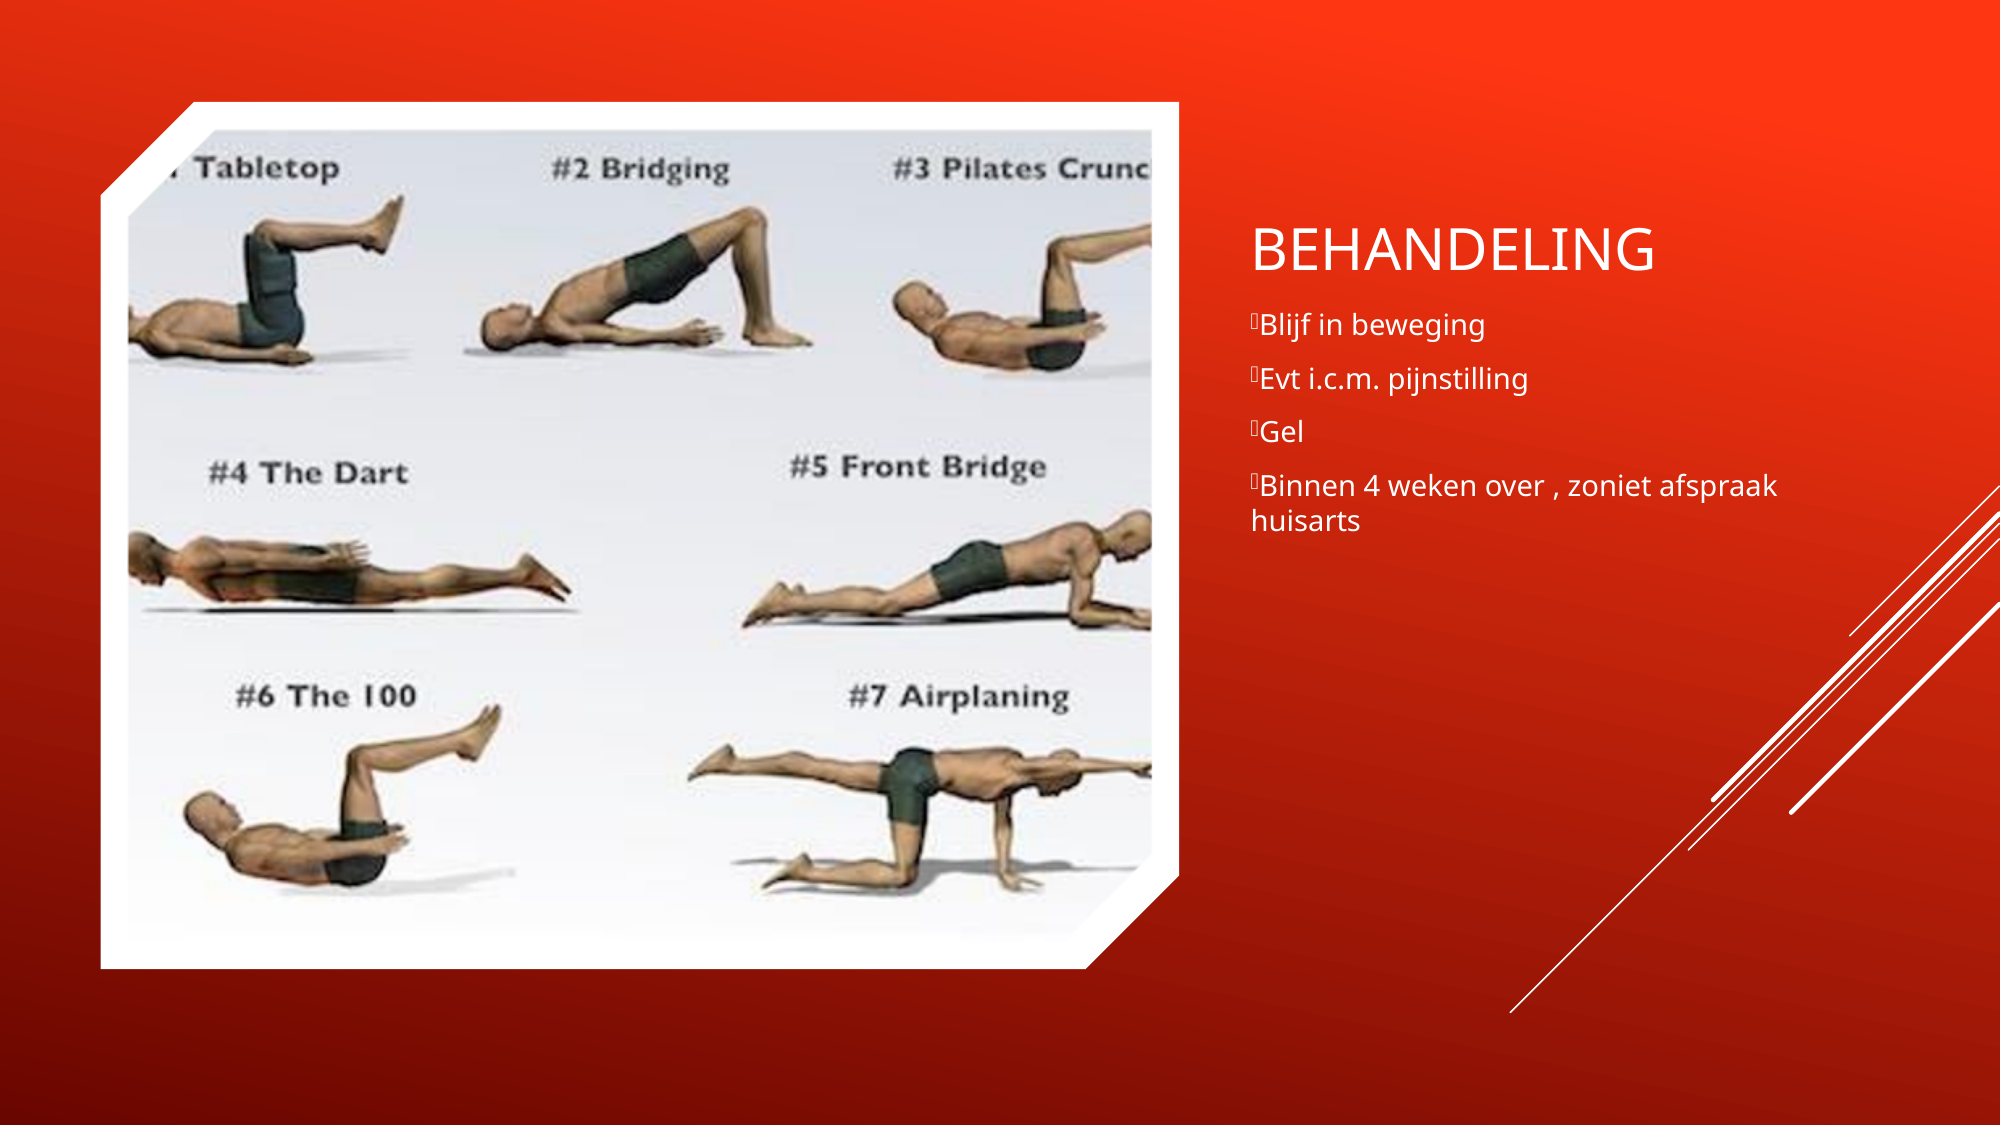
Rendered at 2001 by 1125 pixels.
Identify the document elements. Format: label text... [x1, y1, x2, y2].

list Blijf in beweging Evt i.c.m. pijnstilling Gel Binnen 4 weken over , zoniet afspraak huisarts [1235, 298, 1807, 803]
picture [127, 128, 1153, 943]
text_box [1510, 485, 2000, 1013]
text_box [166, 100, 1181, 904]
text_box [99, 167, 1114, 971]
text_box [0, 0, 2000, 1125]
title Behandeling [1235, 101, 1813, 290]
